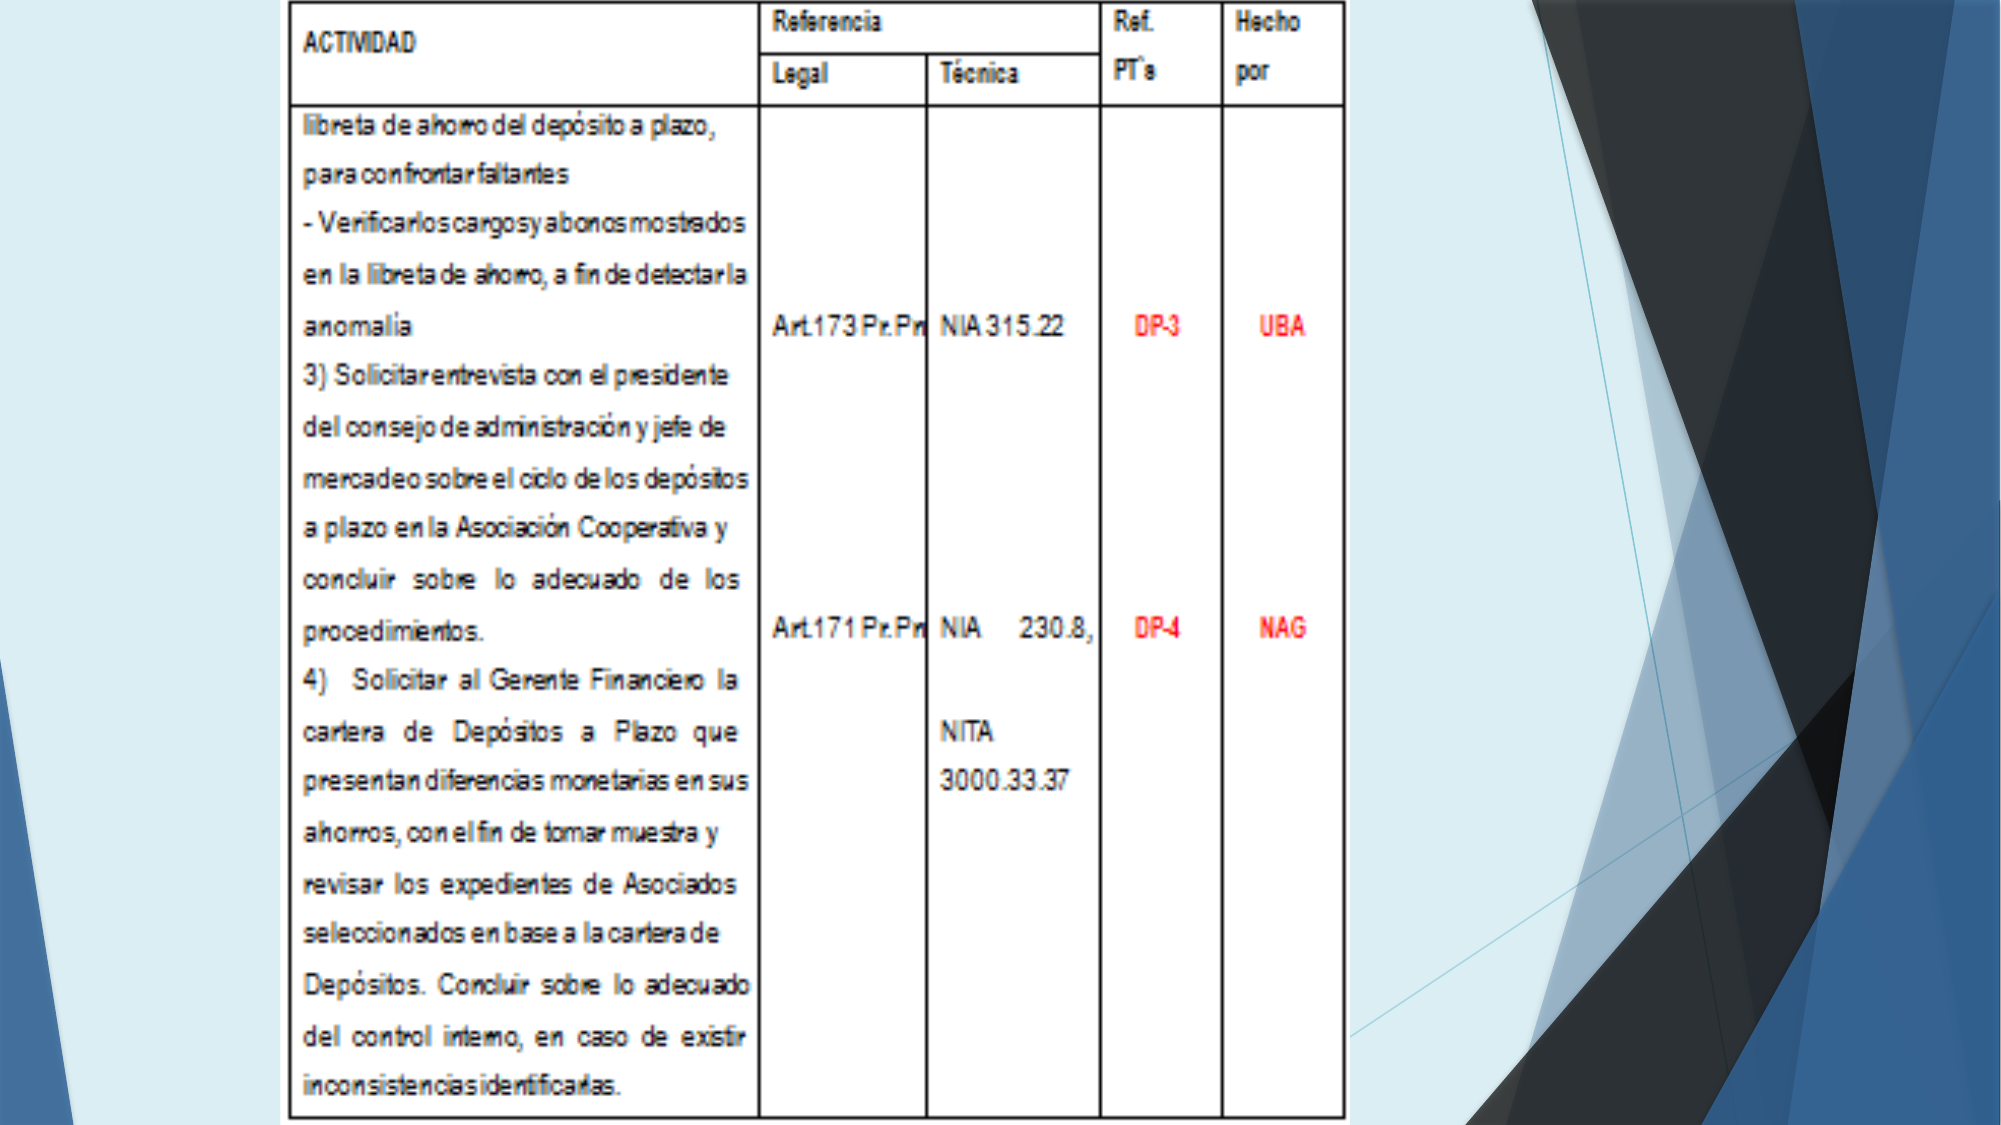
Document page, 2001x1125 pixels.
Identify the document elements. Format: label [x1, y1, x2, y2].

picture [279, 0, 1351, 1125]
